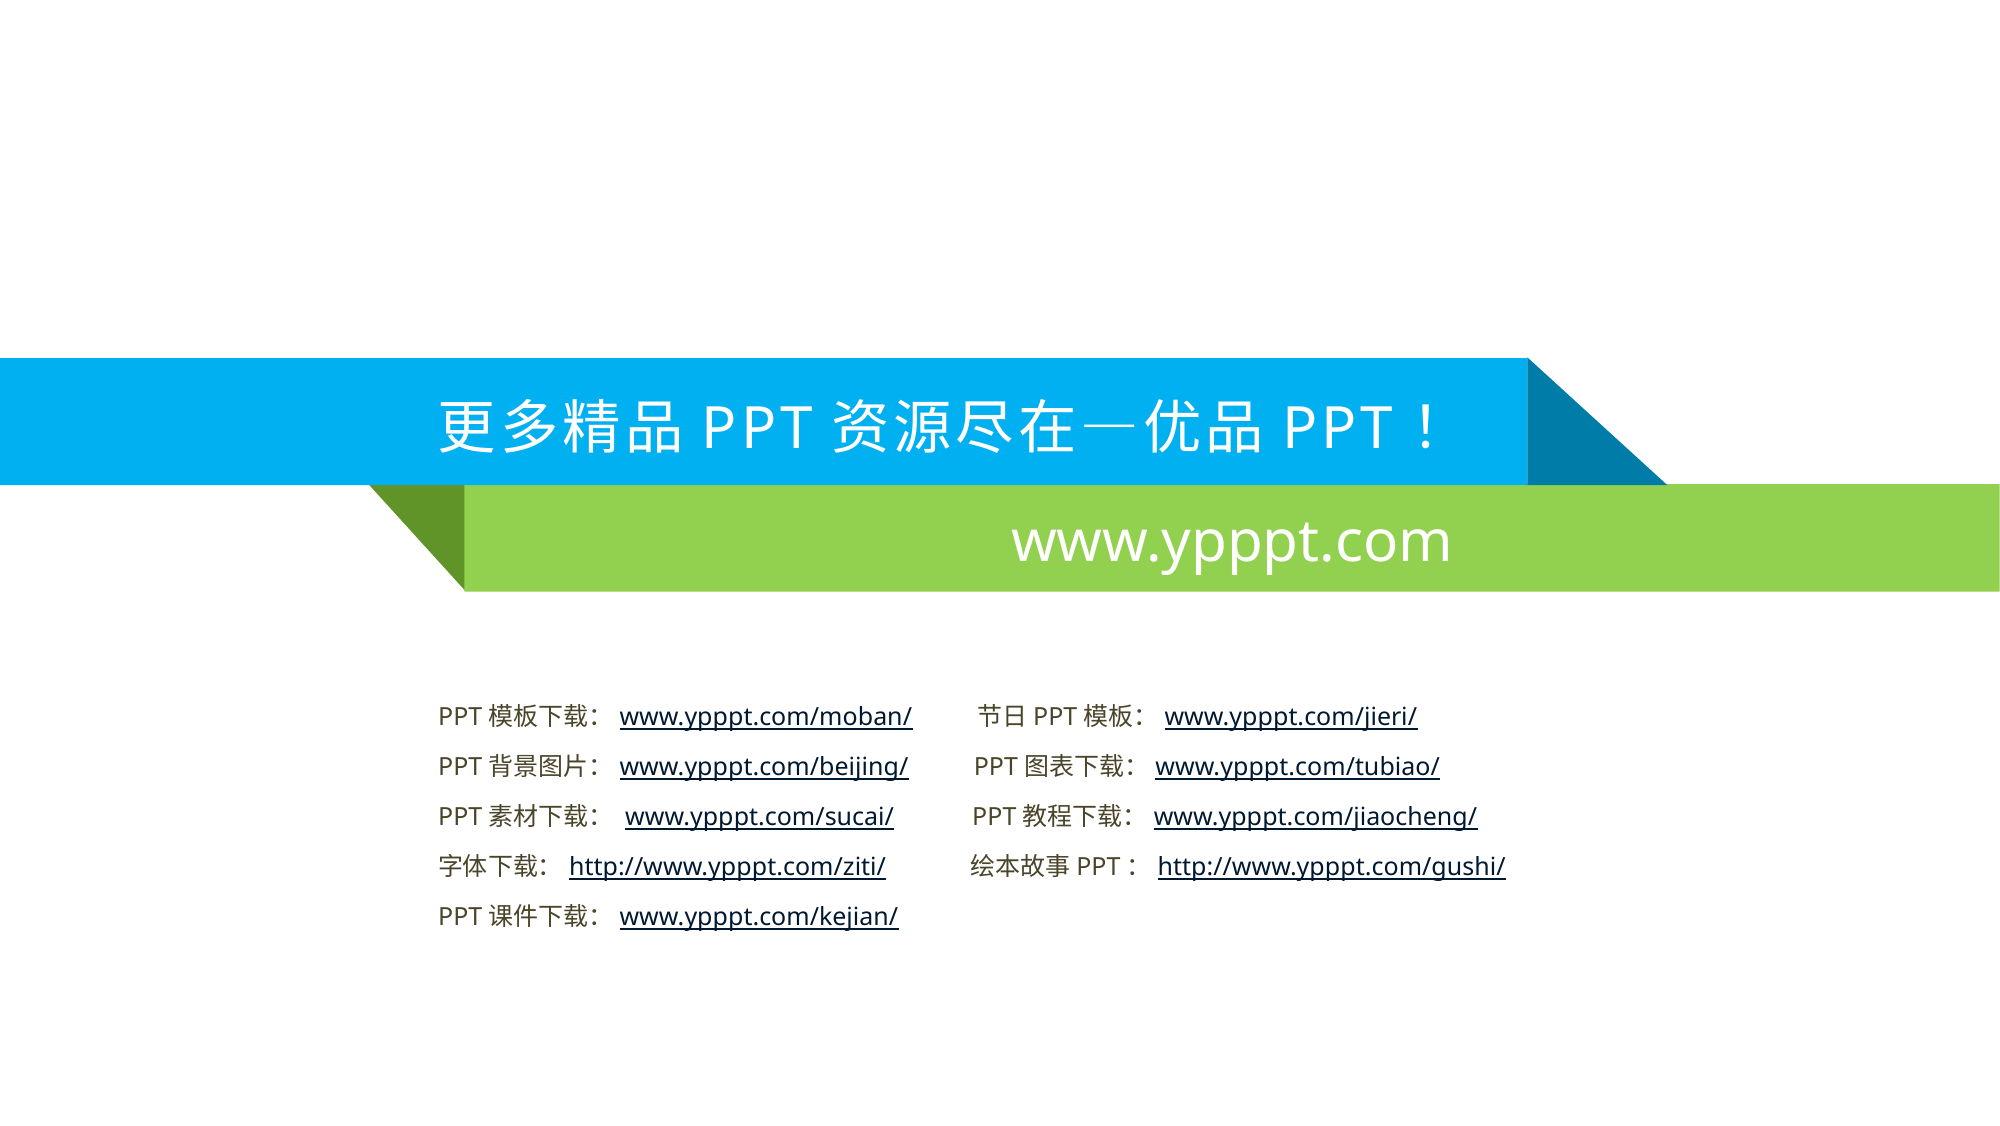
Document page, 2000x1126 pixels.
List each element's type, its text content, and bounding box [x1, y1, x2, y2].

text_box [368, 486, 463, 590]
text_box 更多精品PPT资源尽在—优品PPT！ [0, 357, 1526, 486]
text_box PPT模板下载：www.ypppt.com/moban/ 节日PPT模板：www.ypppt.com/jieri/ PPT背景图片：www.ypppt.com/beijing/ PPT图表下载：www.ypppt.com/tubiao/ PPT素材下载： www.ypppt.com/sucai/ PPT教程下载：www.ypppt.com/jiaocheng/ 字体下载：http://www.ypppt.com/ziti/ 绘本故事PPT：http://www.ypppt.com/gushi/ PPT课件下载：www.ypppt.com/kejian/ [423, 643, 1557, 977]
text_box www.ypppt.com [463, 483, 2000, 593]
text_box [1526, 355, 1671, 487]
